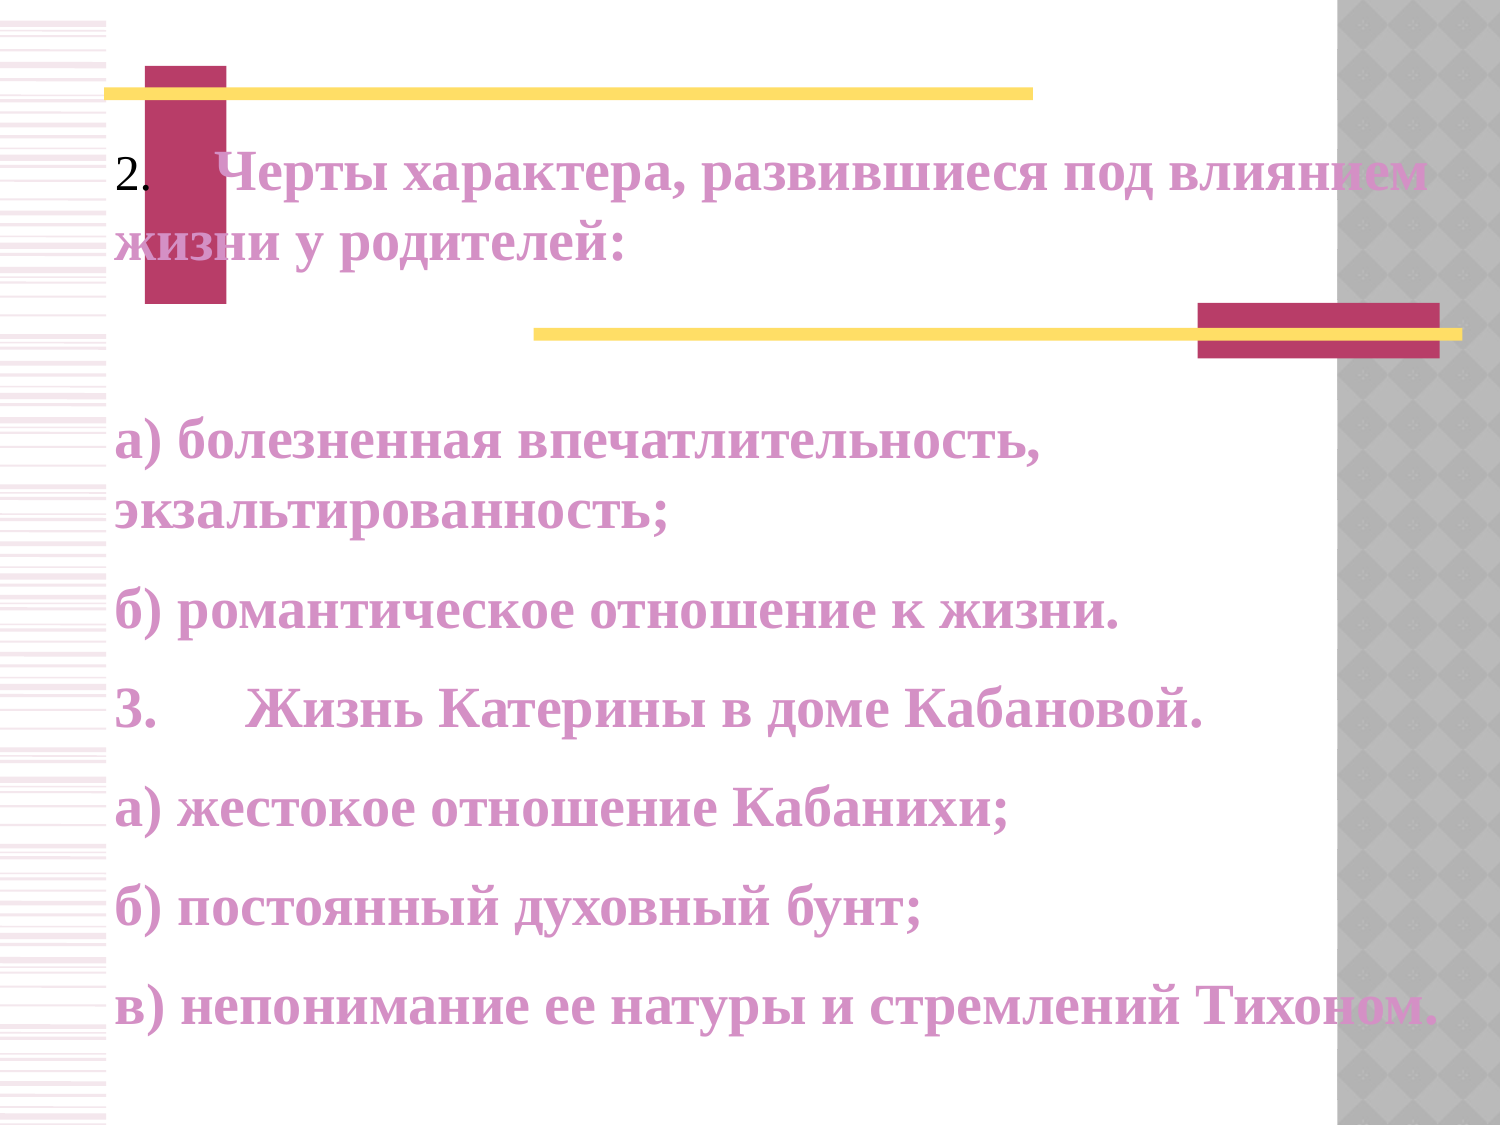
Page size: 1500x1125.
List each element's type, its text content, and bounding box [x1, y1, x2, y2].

text_box 2. Черты характера, развившиеся под влиянием жизни у родителей: а) болезненная впечатлительность, экзальтированность; б) романтическое отношение к жизни. 3. Жизнь Катерины в доме Кабановой. а) жестокое отношение Кабанихи; б) постоянный духовный бунт; в) непонимание ее натуры и стремлений Тихоном. [99, 125, 1500, 1125]
